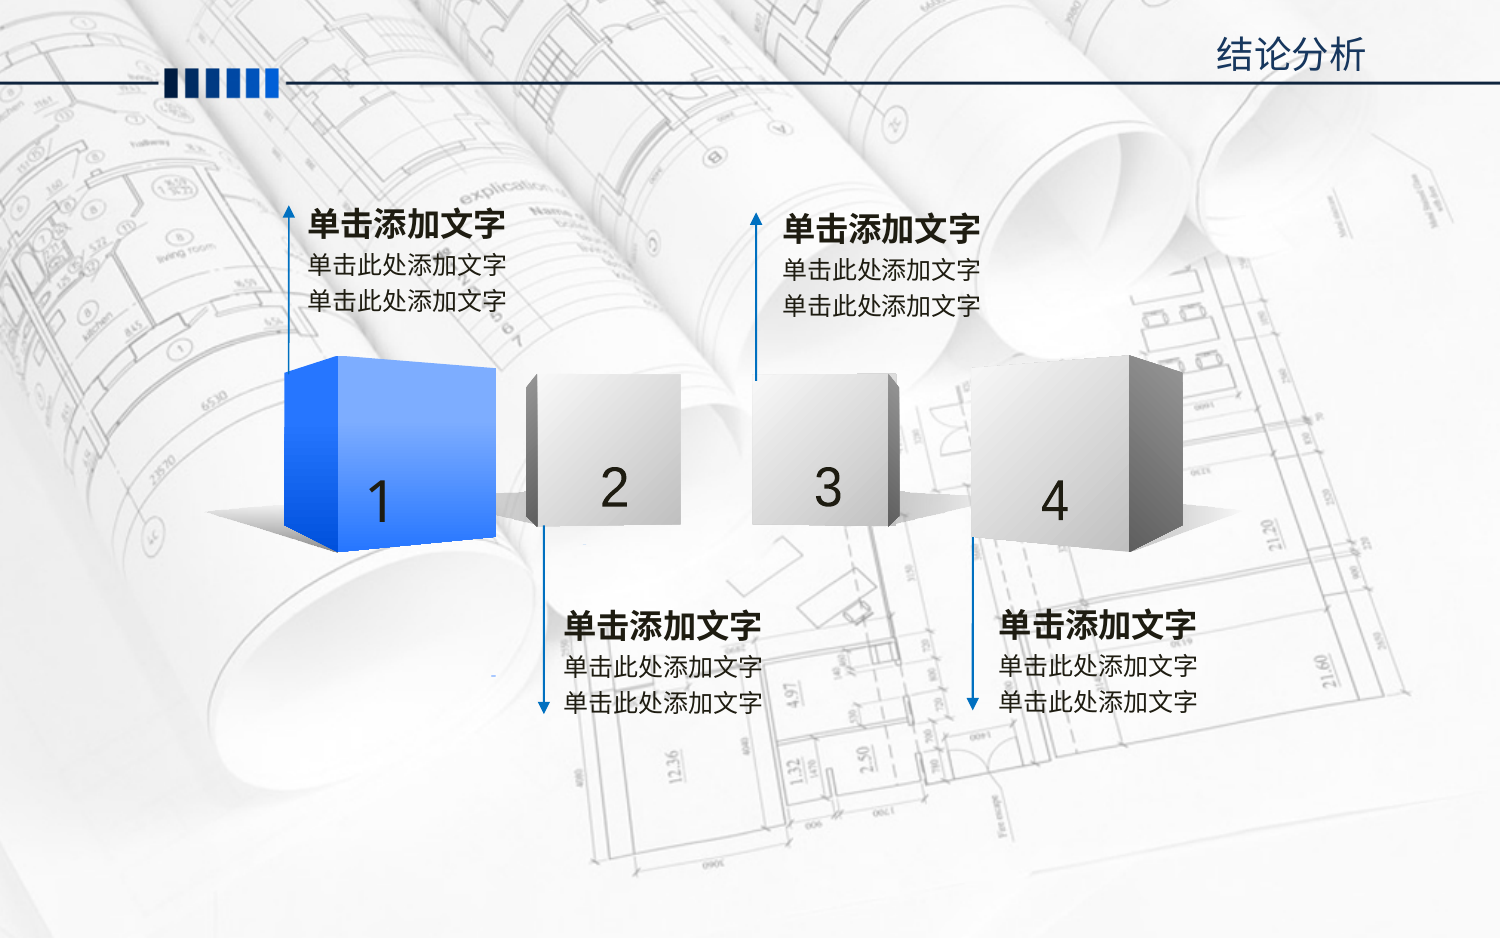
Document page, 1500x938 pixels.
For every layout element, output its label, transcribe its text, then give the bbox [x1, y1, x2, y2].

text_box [752, 373, 966, 527]
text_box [198, 355, 496, 553]
text_box [966, 560, 979, 711]
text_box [971, 355, 1249, 553]
text_box 单击添加文字 单击此处添加文字 单击此处添加文字 [292, 188, 562, 323]
text_box [537, 535, 551, 715]
text_box [749, 212, 763, 372]
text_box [501, 373, 681, 527]
text_box 结论分析 [1120, 23, 1463, 84]
text_box 单击添加文字 单击此处添加文字 单击此处添加文字 [984, 588, 1253, 724]
text_box 单击添加文字 单击此处添加文字 单击此处添加文字 [548, 590, 818, 725]
text_box 单击添加文字 单击此处添加文字 单击此处添加文字 [767, 192, 1037, 328]
picture [0, 0, 1500, 938]
text_box [282, 205, 295, 353]
